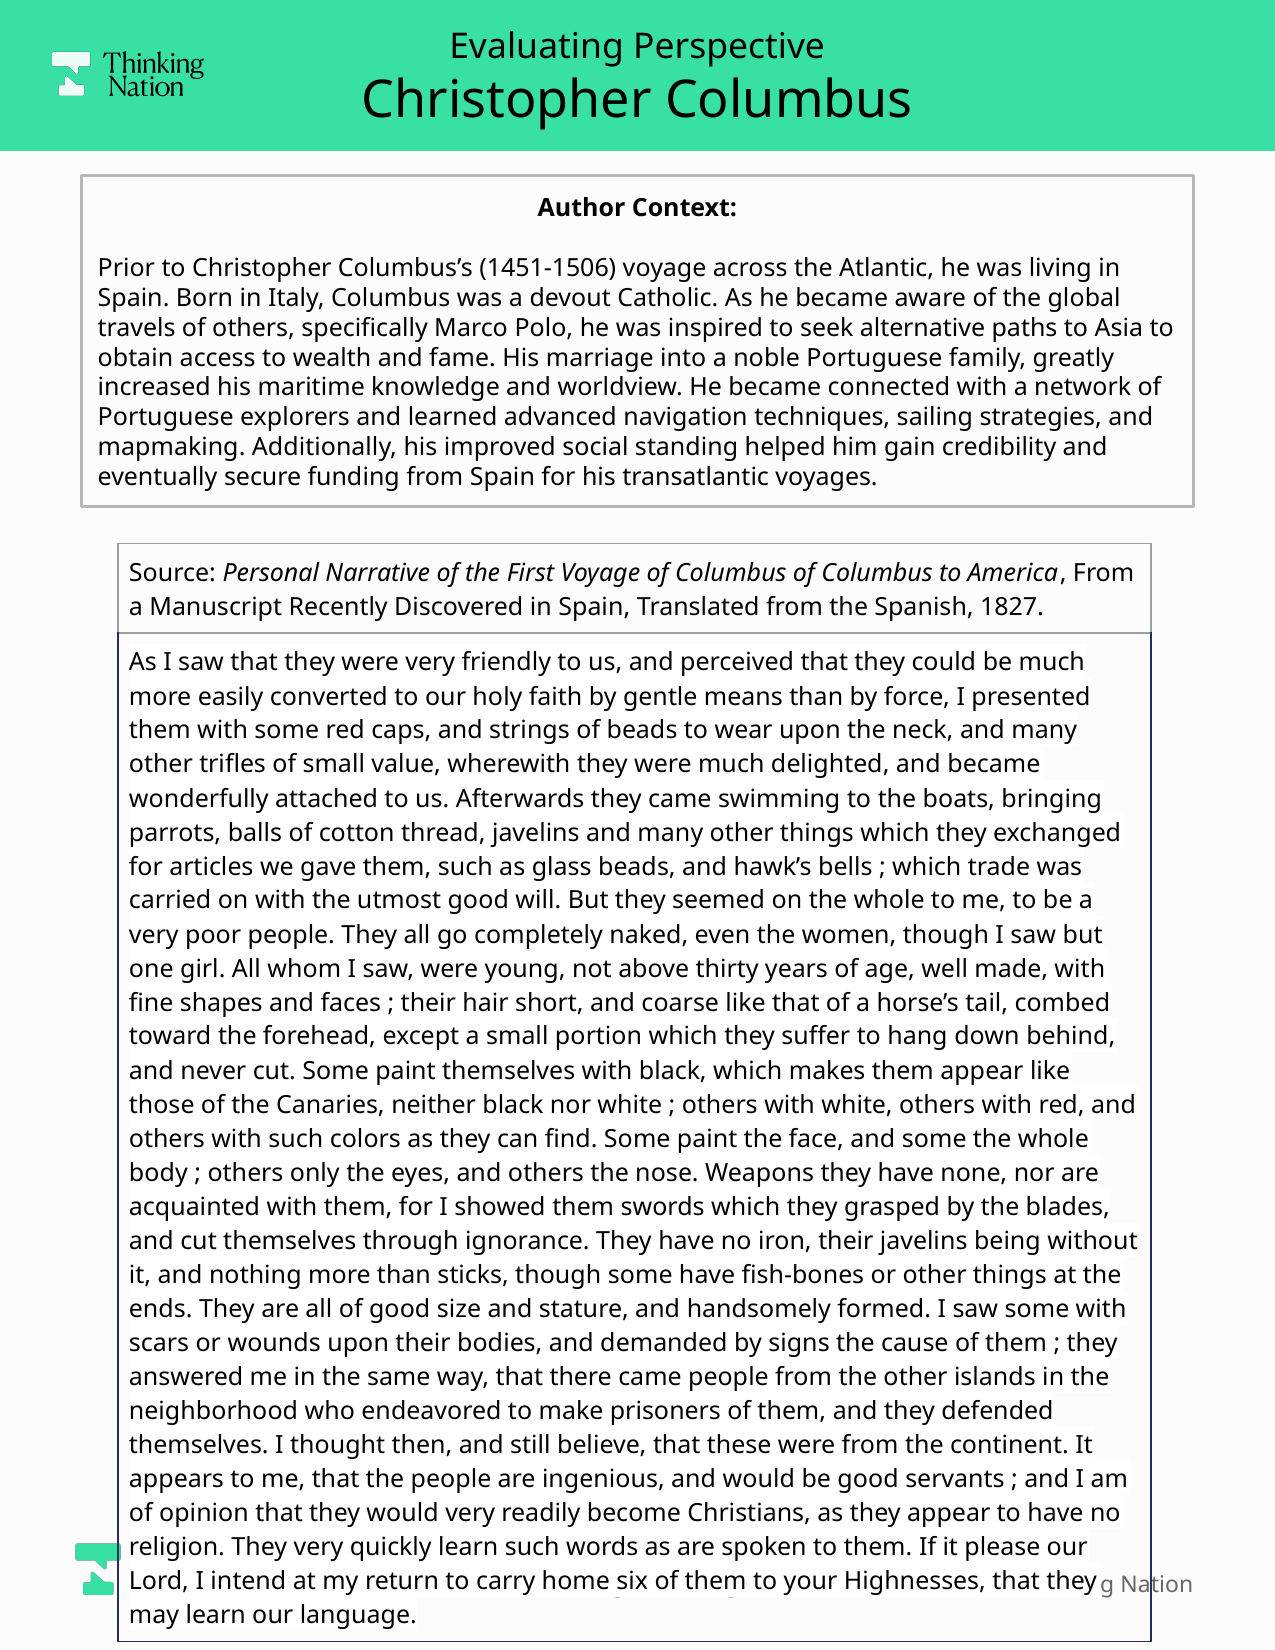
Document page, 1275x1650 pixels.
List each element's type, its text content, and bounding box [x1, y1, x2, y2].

text_box Evaluating Perspective Christopher Columbus [0, 0, 1275, 151]
text_box Author Context: Prior to Christopher Columbus’s (1451-1506) voyage across the Atlantic, he was living in Spain. Born in Italy, Columbus was a devout Catholic. As he became aware of the global travels of others, specifically Marco Polo, he was inspired to seek alternative paths to Asia to obtain access to wealth and fame. His marriage into a noble Portuguese family, greatly increased his maritime knowledge and worldview. He became connected with a network of Portuguese explorers and learned advanced navigation techniques, sailing strategies, and mapmaking. Additionally, his improved social standing helped him gain credibility and eventually secure funding from Spain for his transatlantic voyages. [81, 175, 1194, 507]
text_box ©2025 Thinking Nation [1152, 1553, 1210, 1605]
picture [62, 1533, 134, 1605]
table_cell As I saw that they were very friendly to us, and perceived that they could be much more easily converted to our holy faith by gentle means than by force, I presented them with some red caps, and strings of beads to wear upon the neck, and many other trifles of small value, wherewith they were much delighted, and became wonderfully attached to us. Afterwards they came swimming to the boats, bringing parrots, balls of cotton thread, javelins and many other things which they exchanged for articles we gave them, such as glass beads, and hawk’s bells ; which trade was carried on with the utmost good will. But they seemed on the whole to me, to be a very poor people. They all go completely naked, even the women, though I saw but one girl. All whom I saw, were young, not above thirty years of age, well made, with fine shapes and faces ; their hair short, and coarse like that of a horse’s tail, combed toward the forehead, except a small portion which they suffer to hang down behind, and never cut. Some paint themselves with black, which makes them appear like those of the Canaries, neither black nor white ; others with white, others with red, and others with such colors as they can find. Some paint the face, and some the whole body ; others only the eyes, and others the nose. Weapons they have none, nor are acquainted with them, for I showed them swords which they grasped by the blades, and cut themselves through ignorance. They have no iron, their javelins being without it, and nothing more than sticks, though some have fish-bones or other things at the ends. They are all of good size and stature, and handsomely formed. I saw some with scars or wounds upon their bodies, and demanded by signs the cause of them ; they answered me in the same way, that there came people from the other islands in the neighborhood who endeavored to make prisoners of them, and they defended themselves. I thought then, and still believe, that these were from the continent. It appears to me, that the people are ingenious, and would be good servants ; and I am of opinion that they would very readily become Christians, as they appear to have no religion. They very quickly learn such words as are spoken to them. If it please our Lord, I intend at my return to carry home six of them to your Highnesses, that they may learn our language. [119, 634, 1150, 1641]
picture [35, 37, 210, 110]
table_header Source: Personal Narrative of the First Voyage of Columbus of Columbus to America, From a Manuscript Recently Discovered in Spain, Translated from the Spanish, 1827. [119, 544, 1150, 632]
